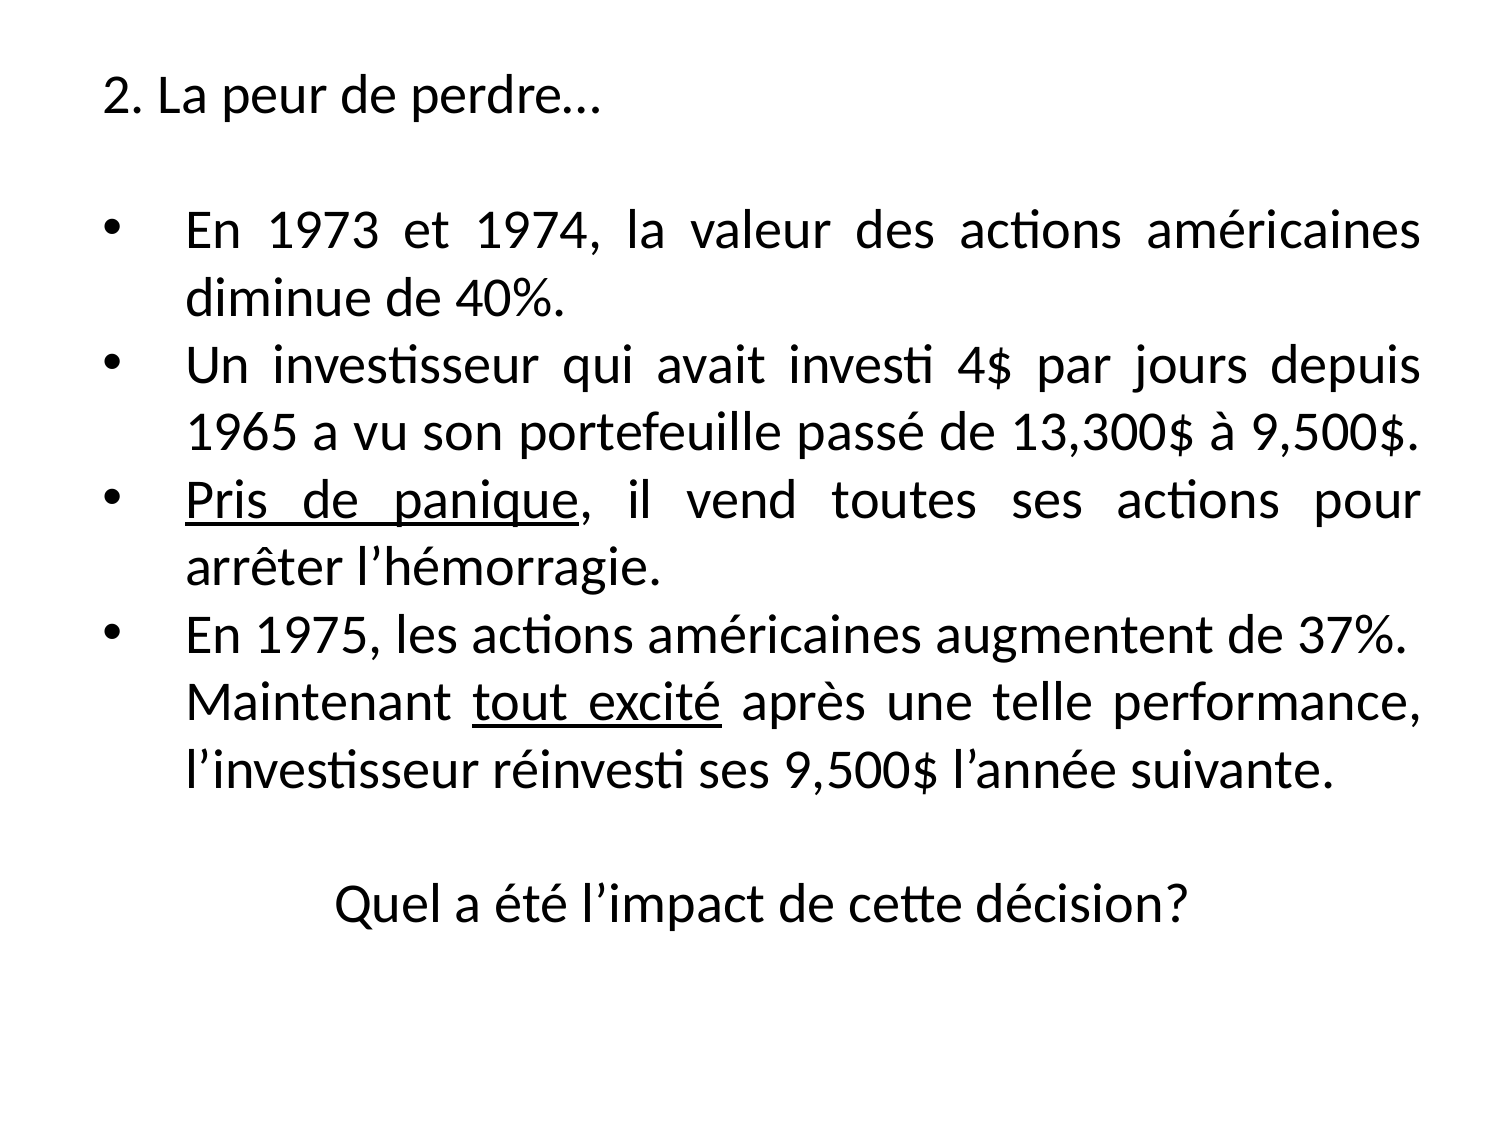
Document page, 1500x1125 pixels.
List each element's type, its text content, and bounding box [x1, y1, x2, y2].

text_box 2. La peur de perdre… En 1973 et 1974, la valeur des actions américaines diminue de 40%. Un investisseur qui avait investi 4$ par jours depuis 1965 a vu son portefeuille passé de 13,300$ à 9,500$. Pris de panique, il vend toutes ses actions pour arrêter l’hémorragie. En 1975, les actions américaines augmentent de 37%. Maintenant tout excité après une telle performance, l’investisseur réinvesti ses 9,500$ l’année suivante. Quel a été l’impact de cette décision? [87, 50, 1438, 1063]
